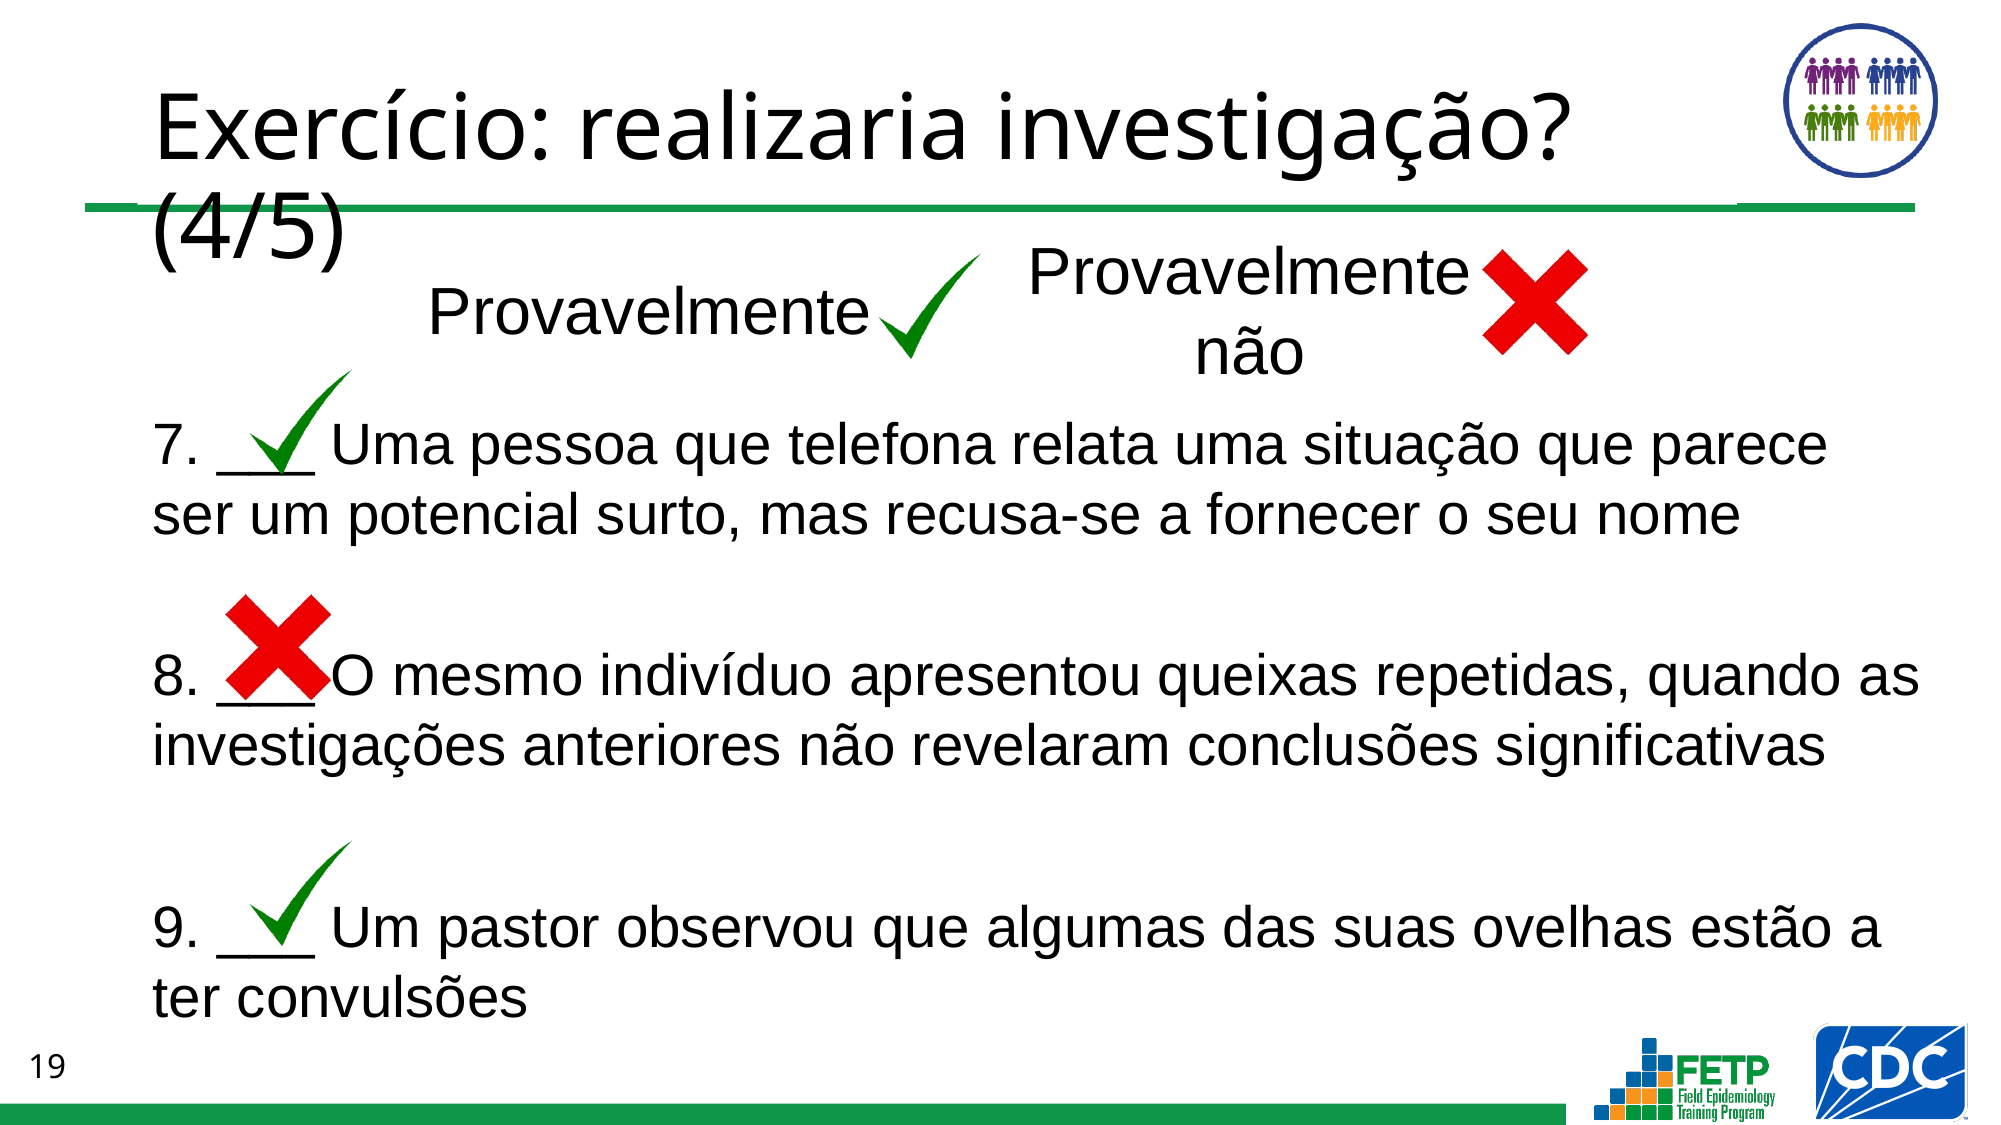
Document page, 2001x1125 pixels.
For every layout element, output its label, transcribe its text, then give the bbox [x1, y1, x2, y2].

picture [1783, 23, 1938, 178]
picture [225, 594, 331, 700]
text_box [399, 251, 1500, 365]
picture [877, 253, 981, 359]
picture [249, 840, 352, 946]
picture [1594, 1038, 1775, 1122]
picture [1482, 249, 1588, 355]
list 7. ___ Uma pessoa que telefona relata uma situação que parece ser um potencial surto, mas recusa-se a fornecer o seu nome 8. ___ O mesmo indivíduo apresentou queixas repetidas, quando as investigações anteriores não revelaram conclusões significativas 9. ___ Um pastor observou que algumas das suas ovelhas estão a ter convulsões [137, 398, 1939, 1004]
picture [1813, 1023, 1968, 1122]
title Exercício: realizaria investigação? (4/5) [137, 73, 1738, 205]
picture [249, 369, 352, 475]
